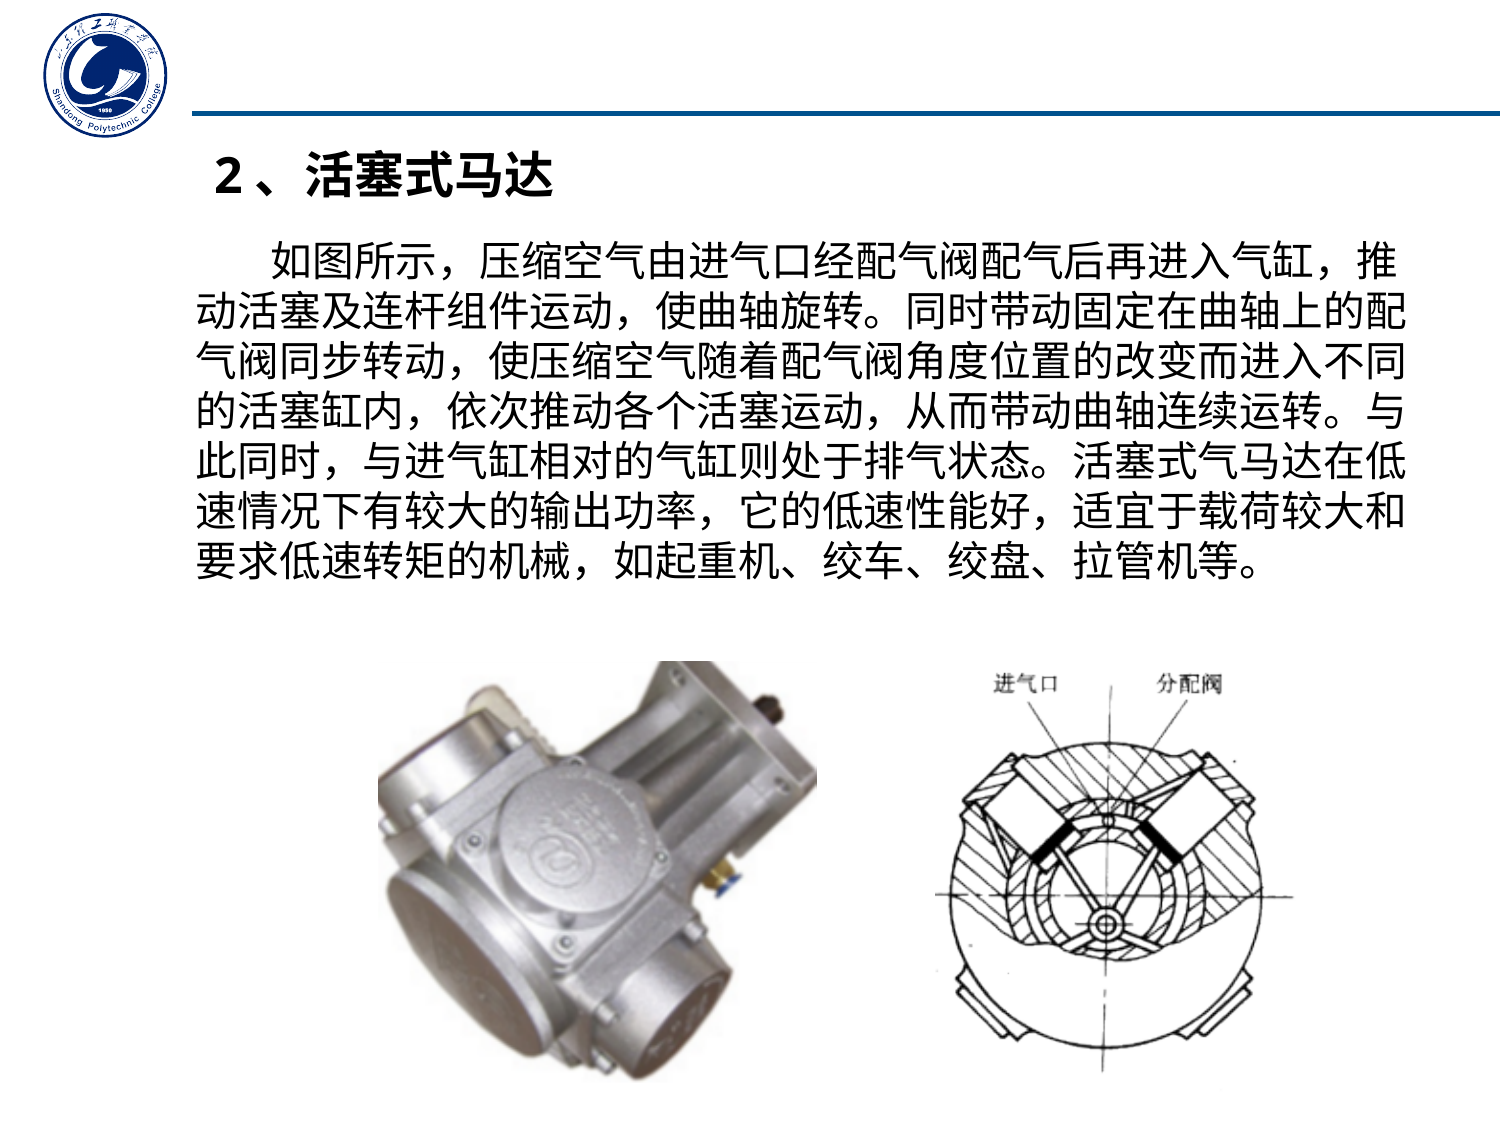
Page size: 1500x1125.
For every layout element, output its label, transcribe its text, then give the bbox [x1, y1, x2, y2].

picture [935, 651, 1299, 1097]
picture [43, 7, 174, 138]
text_box 2、活塞式马达 [199, 136, 1299, 211]
picture [378, 660, 817, 1097]
text_box 如图所示，压缩空气由进气口经配气阀配气后再进入气缸，推动活塞及连杆组件运动，使曲轴旋转。同时带动固定在曲轴上的配气阀同步转动，使压缩空气随着配气阀角度位置的改变而进入不同的活塞缸内，依次推动各个活塞运动，从而带动曲轴连续运转。与此同时，与进气缸相对的气缸则处于排气状态。活塞式气马达在低速情况下有较大的输出功率，它的低速性能好，适宜于载荷较大和要求低速转矩的机械，如起重机、绞车、绞盘、拉管机等。 [56, 227, 1429, 592]
